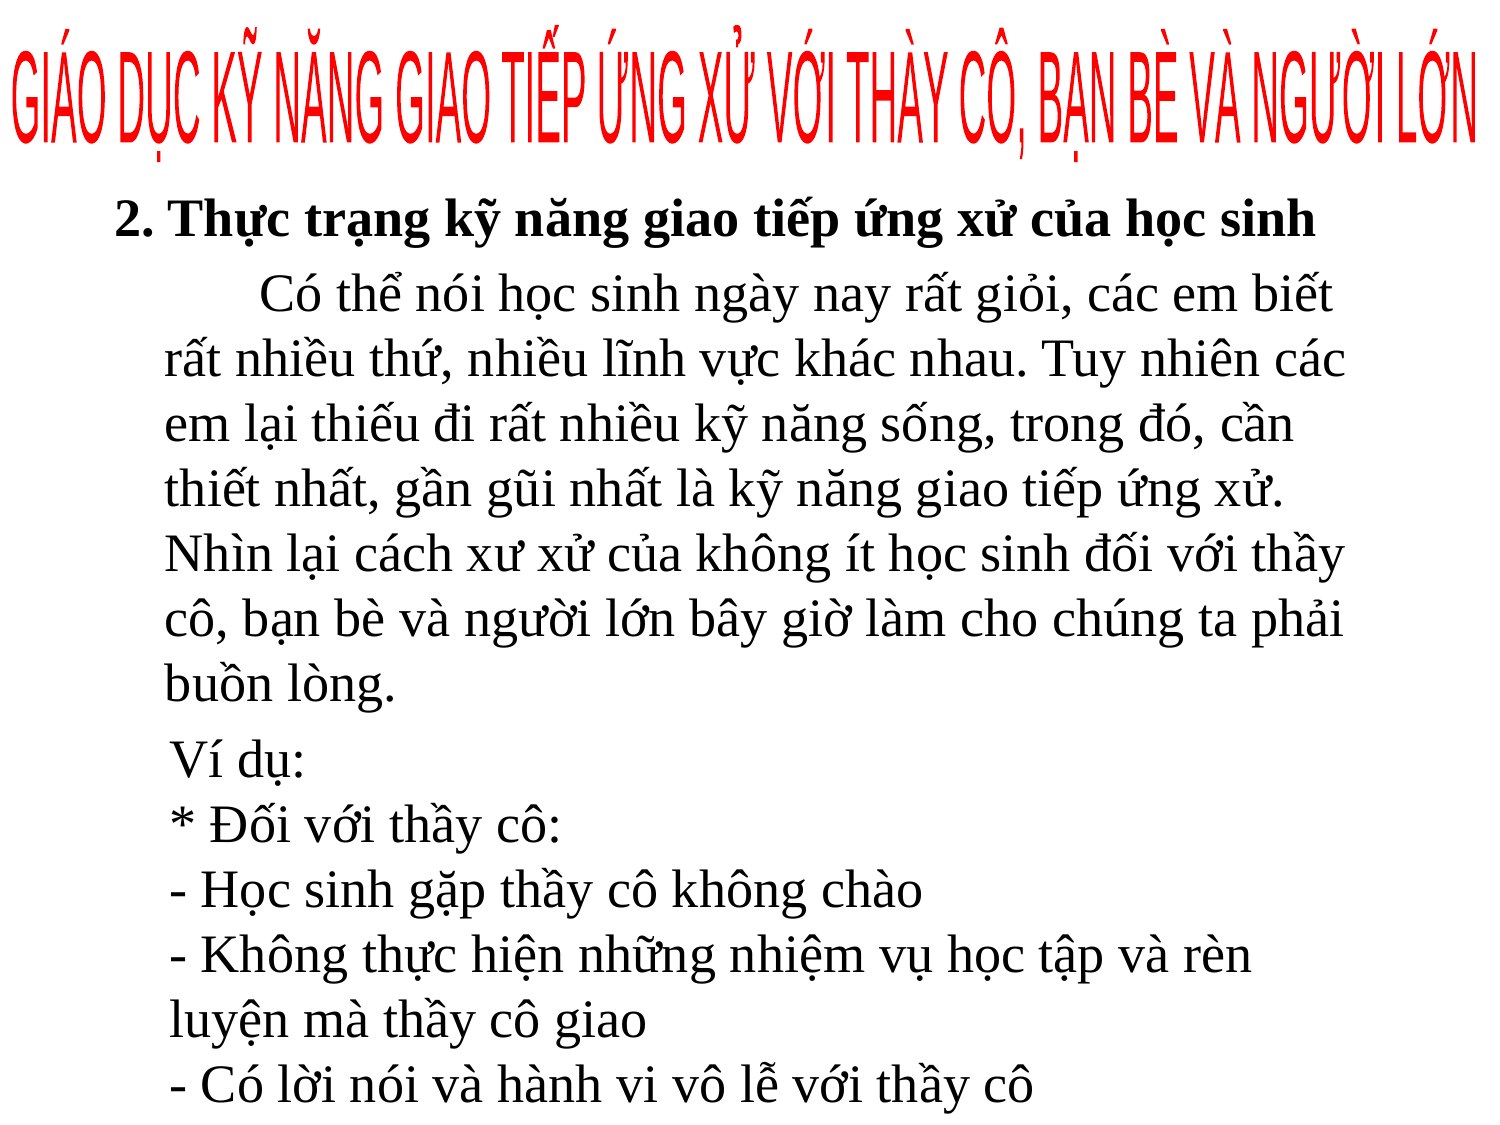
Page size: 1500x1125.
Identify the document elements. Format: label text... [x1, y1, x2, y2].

text_box 2. Thực trạng kỹ năng giao tiếp ứng xử của học sinh [99, 174, 1388, 255]
text_box Có thể nói học sinh ngày nay rất giỏi, các em biết rất nhiều thứ, nhiều lĩnh vực khác nhau. Tuy nhiên các em lại thiếu đi rất nhiều kỹ năng sống, trong đó, cần thiết nhất, gần gũi nhất là kỹ năng giao tiếp ứng xử. Nhìn lại cách xư xử của không ít học sinh đối với thầy cô, bạn bè và người lớn bây giờ làm cho chúng ta phải buồn lòng. [149, 249, 1413, 720]
text_box Ví dụ: * Đối với thầy cô: - Học sinh gặp thầy cô không chào - Không thực hiện những nhiệm vụ học tập và rèn luyện mà thầy cô giao - Có lời nói và hành vi vô lễ với thầy cô [154, 715, 1350, 1121]
